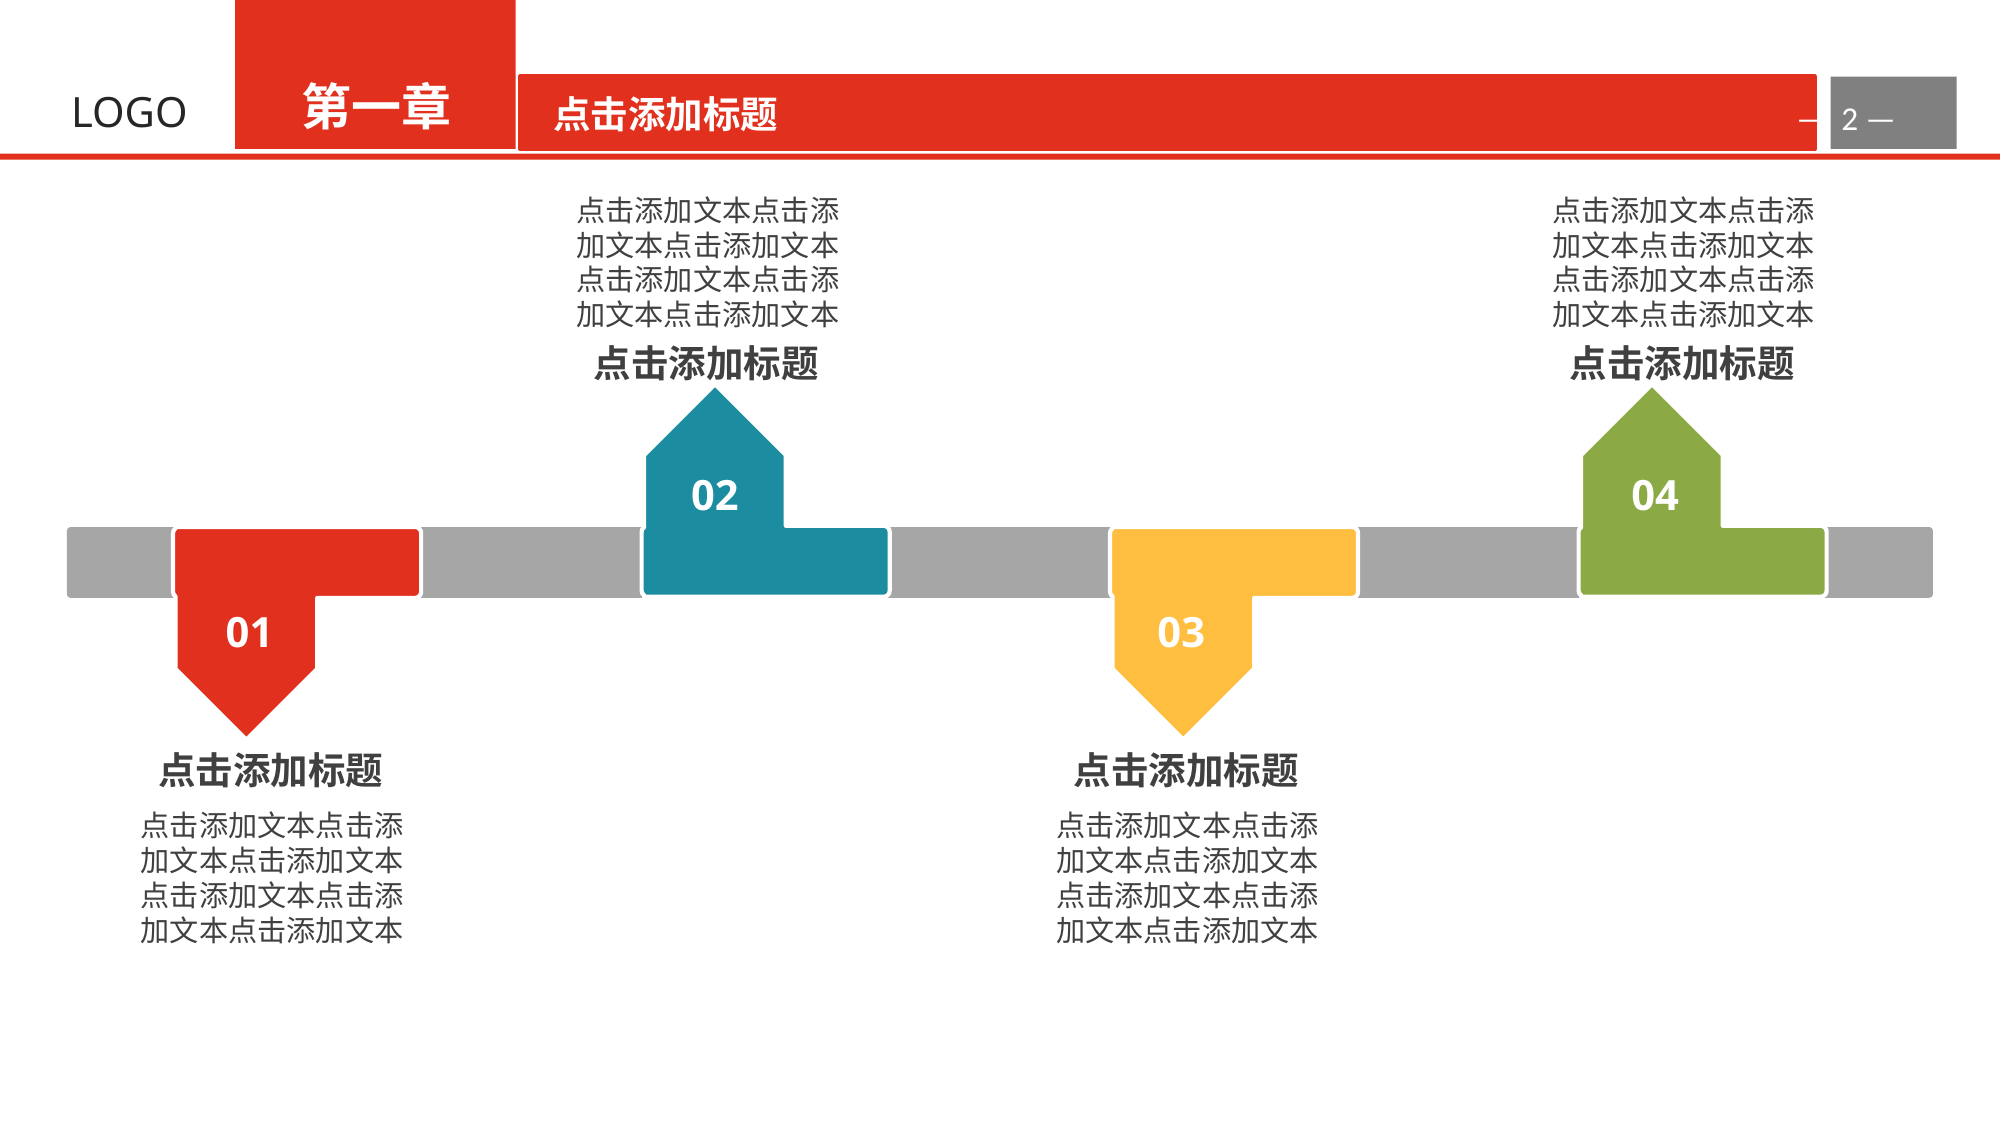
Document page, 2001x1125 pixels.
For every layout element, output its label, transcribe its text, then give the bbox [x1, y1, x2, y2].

text_box [233, 0, 518, 151]
text_box 点击添加标题 [143, 739, 416, 800]
text_box 02 [667, 461, 763, 527]
text_box [518, 74, 1817, 151]
text_box [1353, 524, 1936, 600]
text_box 点击添加文本点击添加文本点击添加文本点击添加文本点击添加文本点击添加文本 [1041, 800, 1349, 955]
text_box [639, 393, 892, 599]
text_box [1576, 393, 1829, 599]
text_box 点击添加标题 [579, 339, 851, 393]
text_box 04 [1607, 461, 1703, 527]
text_box [0, 152, 2000, 162]
text_box 点击添加文本点击添加文本点击添加文本点击添加文本点击添加文本点击添加文本 [1537, 184, 1845, 339]
text_box [64, 524, 175, 600]
text_box — 2 — [1781, 89, 2000, 145]
text_box 点击添加标题 [1554, 339, 1827, 393]
text_box 第一章 [270, 68, 483, 143]
text_box 点击添加文本点击添加文本点击添加文本点击添加文本点击添加文本点击添加文本 [561, 184, 869, 339]
text_box 01 [202, 597, 298, 663]
text_box [416, 524, 1112, 600]
text_box 点击添加文本点击添加文本点击添加文本点击添加文本点击添加文本点击添加文本 [125, 800, 433, 955]
text_box [170, 524, 424, 739]
text_box 点击添加标题 [1059, 739, 1331, 800]
text_box LOGO [19, 78, 203, 143]
text_box [1829, 74, 1959, 89]
text_box [1829, 145, 1959, 151]
text_box 03 [1134, 597, 1229, 663]
text_box [1107, 524, 1361, 739]
text_box 点击添加标题 [538, 83, 811, 144]
